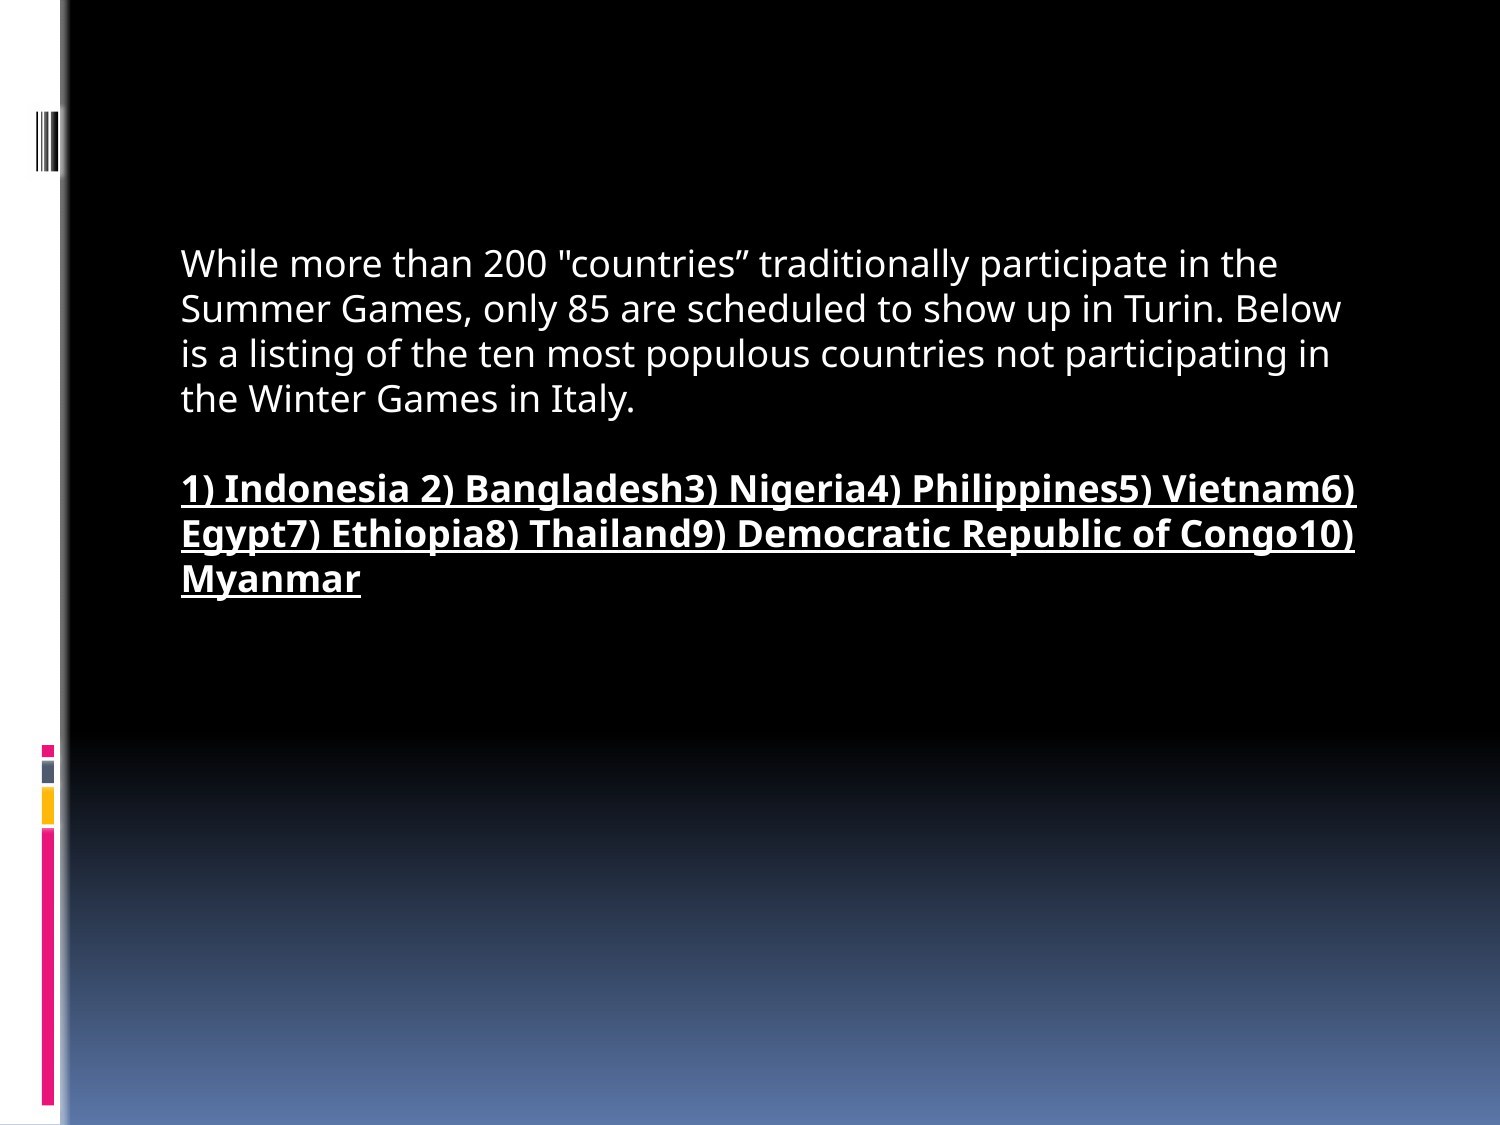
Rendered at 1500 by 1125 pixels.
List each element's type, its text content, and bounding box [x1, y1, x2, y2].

text_box While more than 200 "countries” traditionally participate in the Summer Games, only 85 are scheduled to show up in Turin. Below is a listing of the ten most populous countries not participating in the Winter Games in Italy. 1) Indonesia 2) Bangladesh 3) Nigeria 4) Philippines 5) Vietnam 6) Egypt 7) Ethiopia 8) Thailand 9) Democratic Republic of Congo 10) Myanmar [165, 232, 1392, 608]
